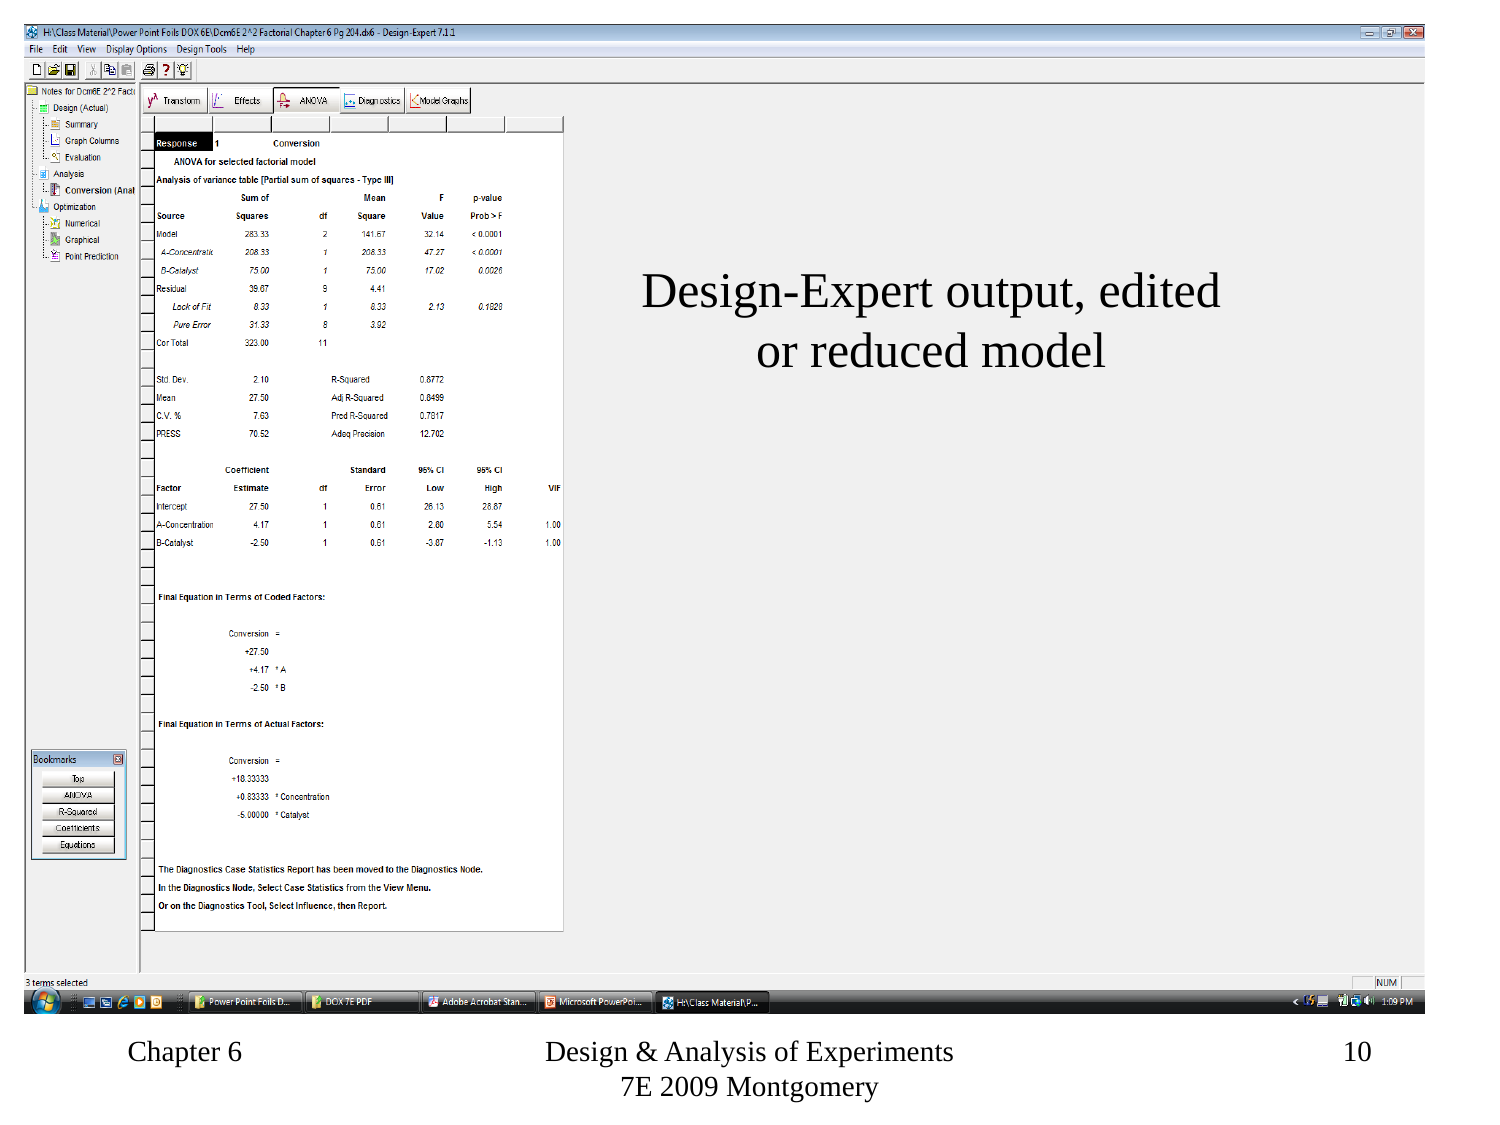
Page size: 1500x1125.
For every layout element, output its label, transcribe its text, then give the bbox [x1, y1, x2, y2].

footer Design & Analysis of Experiments 7E 2009 Montgomery [512, 1024, 988, 1101]
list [24, 24, 1426, 1014]
slide_number Chapter 6 [112, 1024, 426, 1101]
slide_number 10 [1074, 1024, 1388, 1101]
